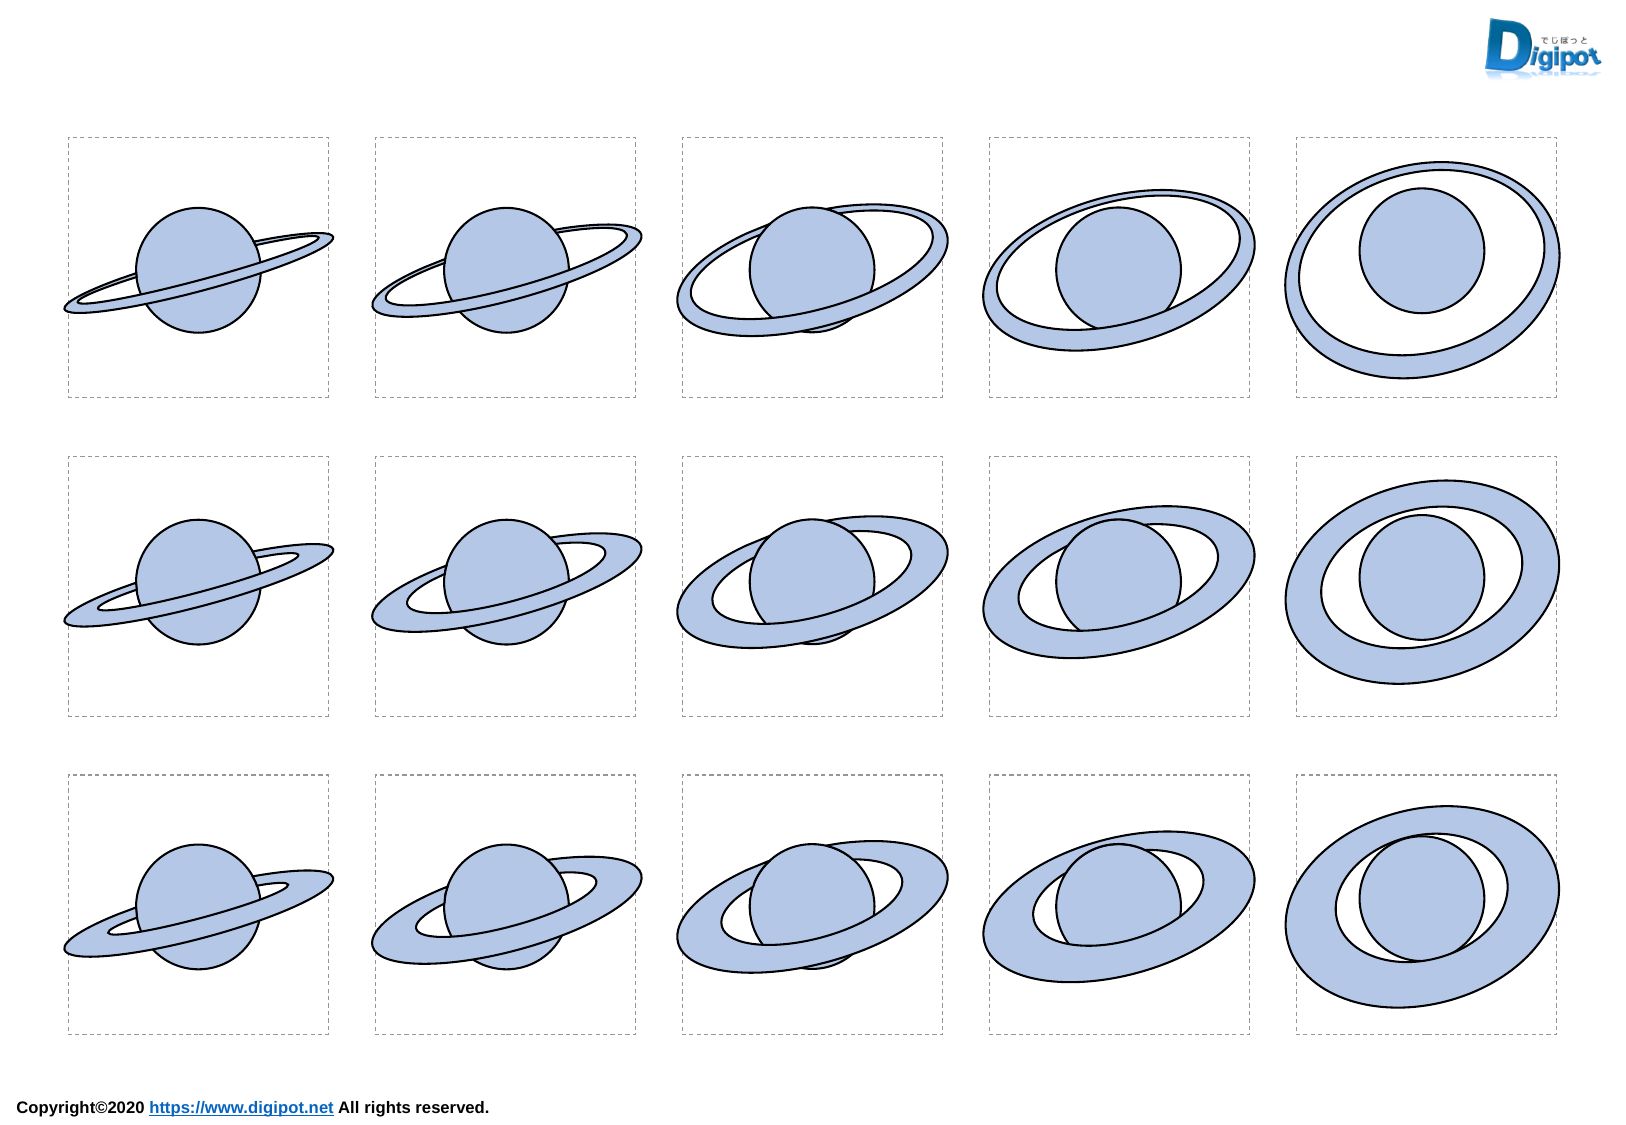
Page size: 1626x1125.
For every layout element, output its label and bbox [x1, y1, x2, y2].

text_box [677, 841, 948, 973]
text_box [983, 831, 1255, 983]
text_box [372, 519, 642, 645]
text_box [64, 844, 334, 970]
text_box [1285, 806, 1560, 1008]
text_box [64, 207, 334, 333]
text_box [372, 207, 642, 333]
text_box [983, 506, 1255, 659]
text_box [64, 519, 334, 645]
text_box [372, 844, 642, 970]
text_box [983, 190, 1255, 351]
picture [1485, 18, 1602, 82]
text_box [677, 204, 948, 337]
text_box [1285, 480, 1560, 684]
text_box [677, 516, 948, 648]
text_box [1285, 162, 1560, 379]
